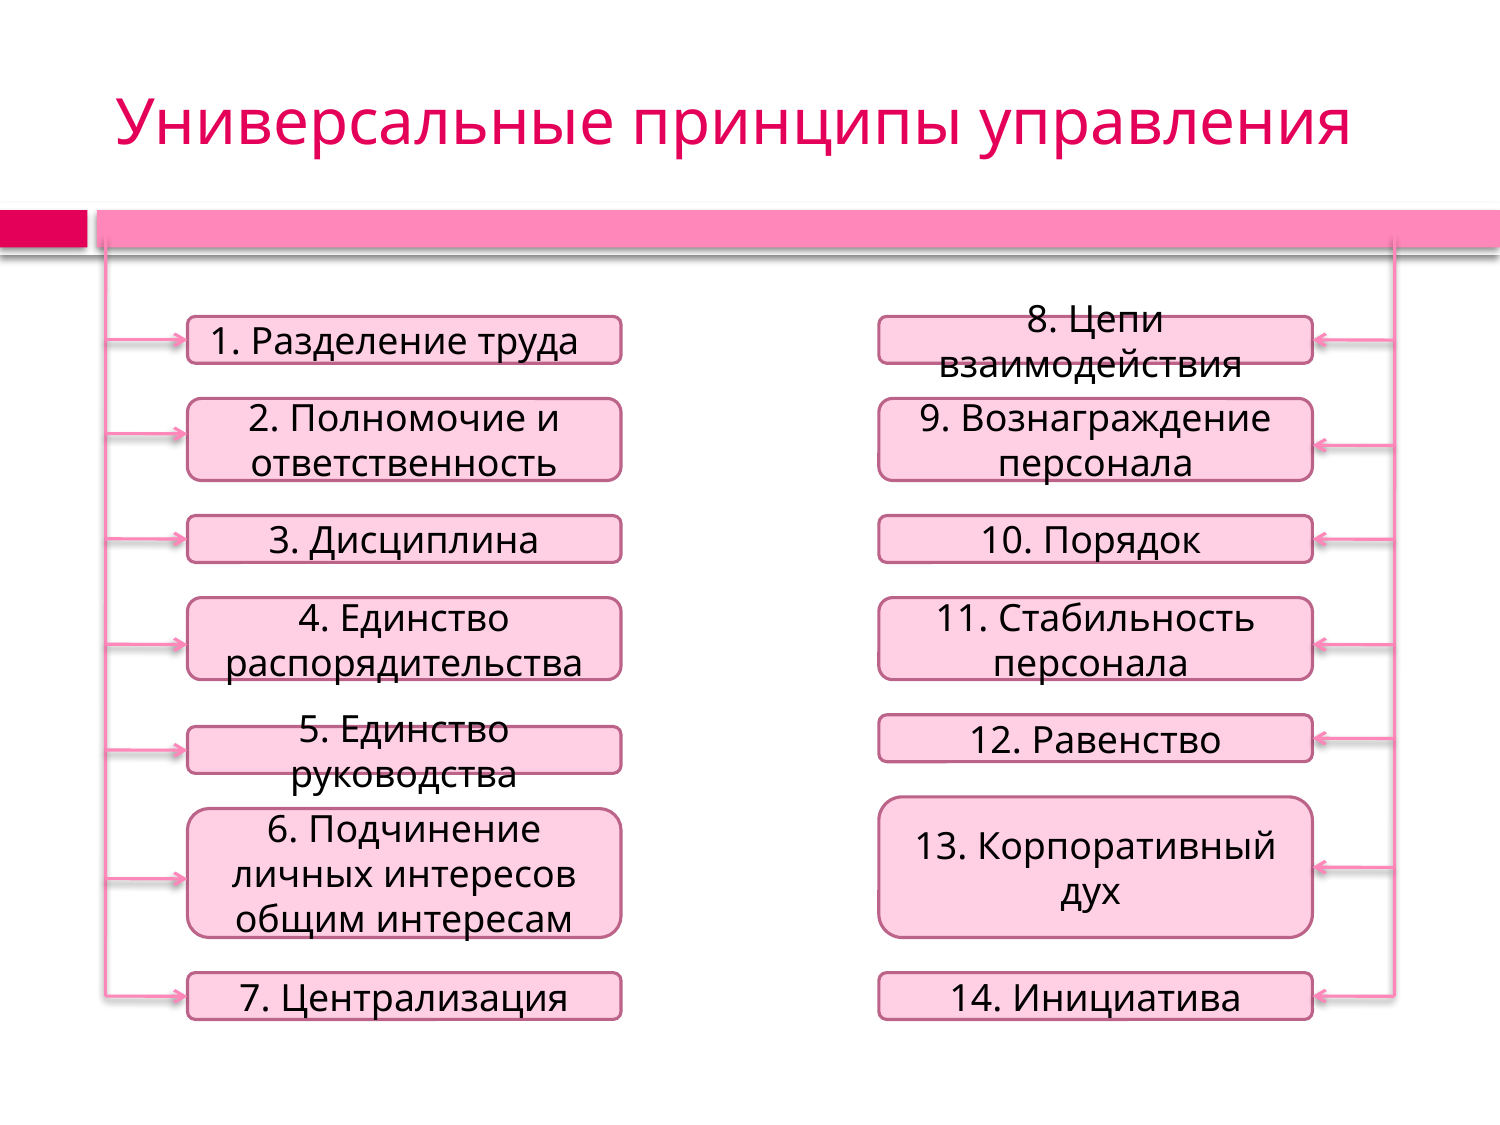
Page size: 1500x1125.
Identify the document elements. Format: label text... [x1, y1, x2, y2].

text_box 4. Единство распорядительства [185, 596, 623, 682]
text_box 8. Цепи взаимодействия [877, 314, 1315, 365]
text_box 3. Дисциплина [185, 513, 623, 565]
title Универсальные принципы управления [100, 37, 1438, 200]
text_box 1. Разделение труда [185, 314, 623, 365]
text_box 10. Порядок [877, 513, 1315, 565]
text_box 7. Централизация [185, 971, 623, 1022]
text_box 12. Равенство [877, 713, 1315, 764]
text_box 14. Инициатива [877, 971, 1315, 1022]
text_box 2. Полномочие и ответственность [185, 396, 623, 483]
text_box 13. Корпоративный дух [877, 795, 1315, 940]
text_box 6. Подчинение личных интересов общим интересам [185, 806, 623, 940]
text_box 9. Вознаграждение персонала [877, 396, 1315, 483]
text_box 11. Стабильность персонала [877, 596, 1315, 682]
text_box 5. Единство руководства [185, 724, 623, 775]
